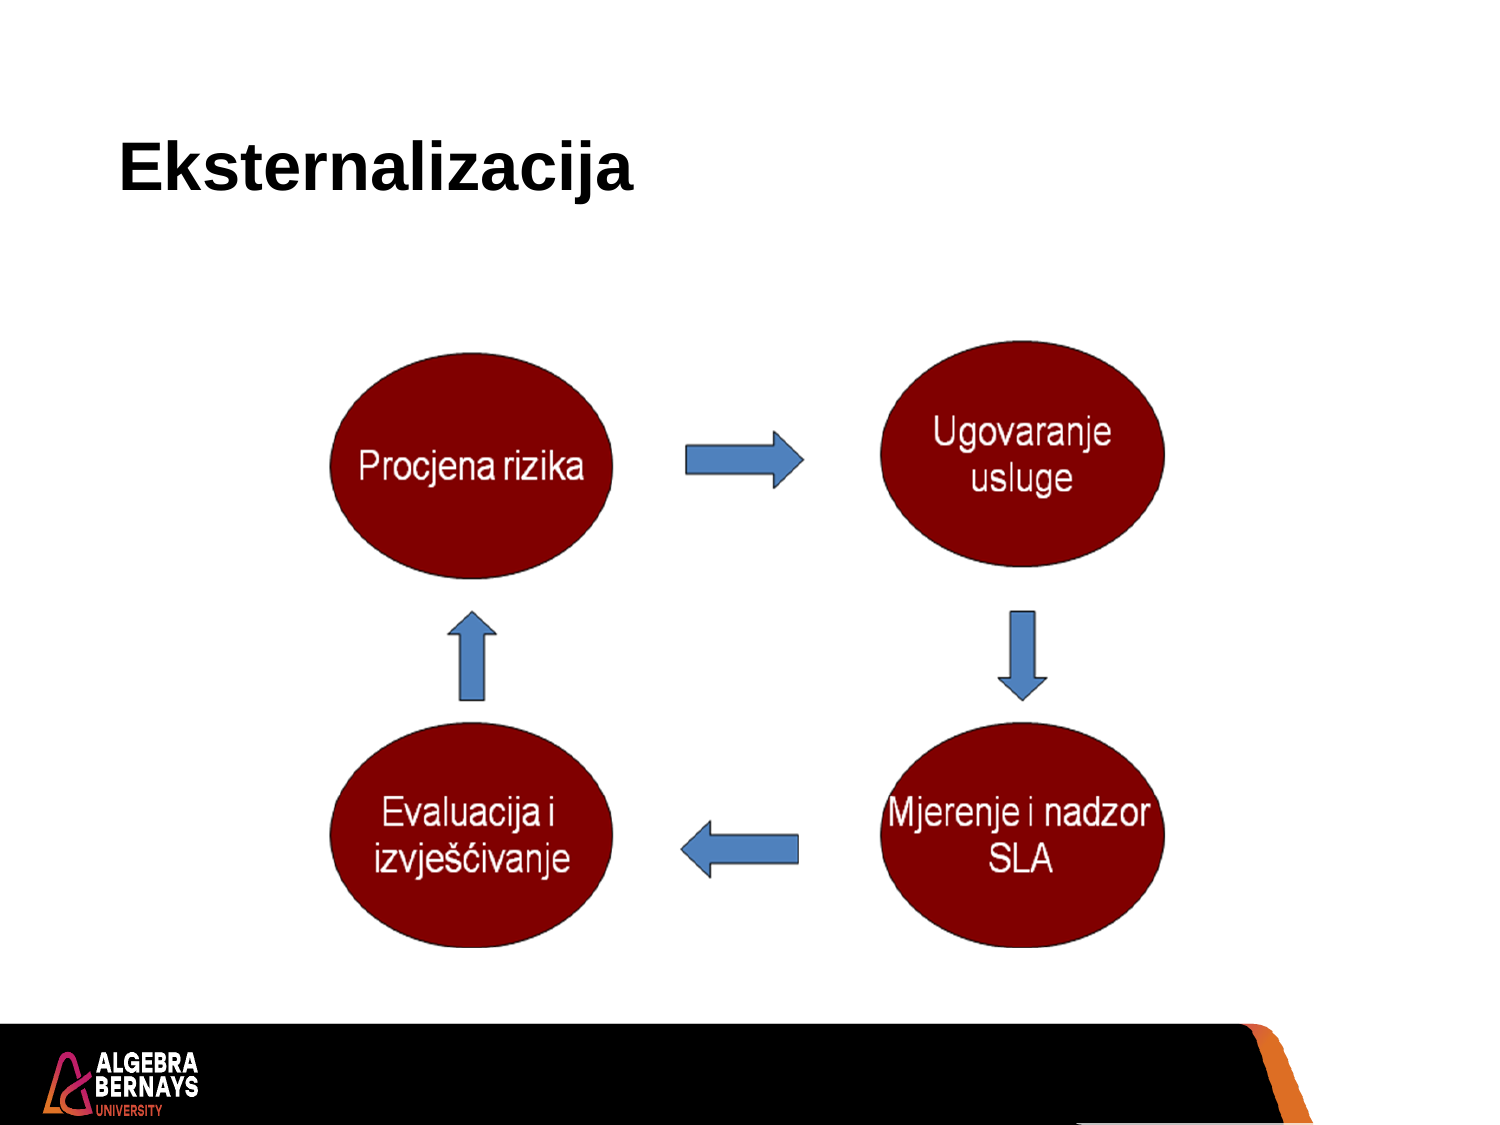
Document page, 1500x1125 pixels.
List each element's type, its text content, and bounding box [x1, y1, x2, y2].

picture [328, 339, 1172, 950]
title Eksternalizacija [103, 59, 1397, 278]
picture [0, 1023, 1468, 1125]
